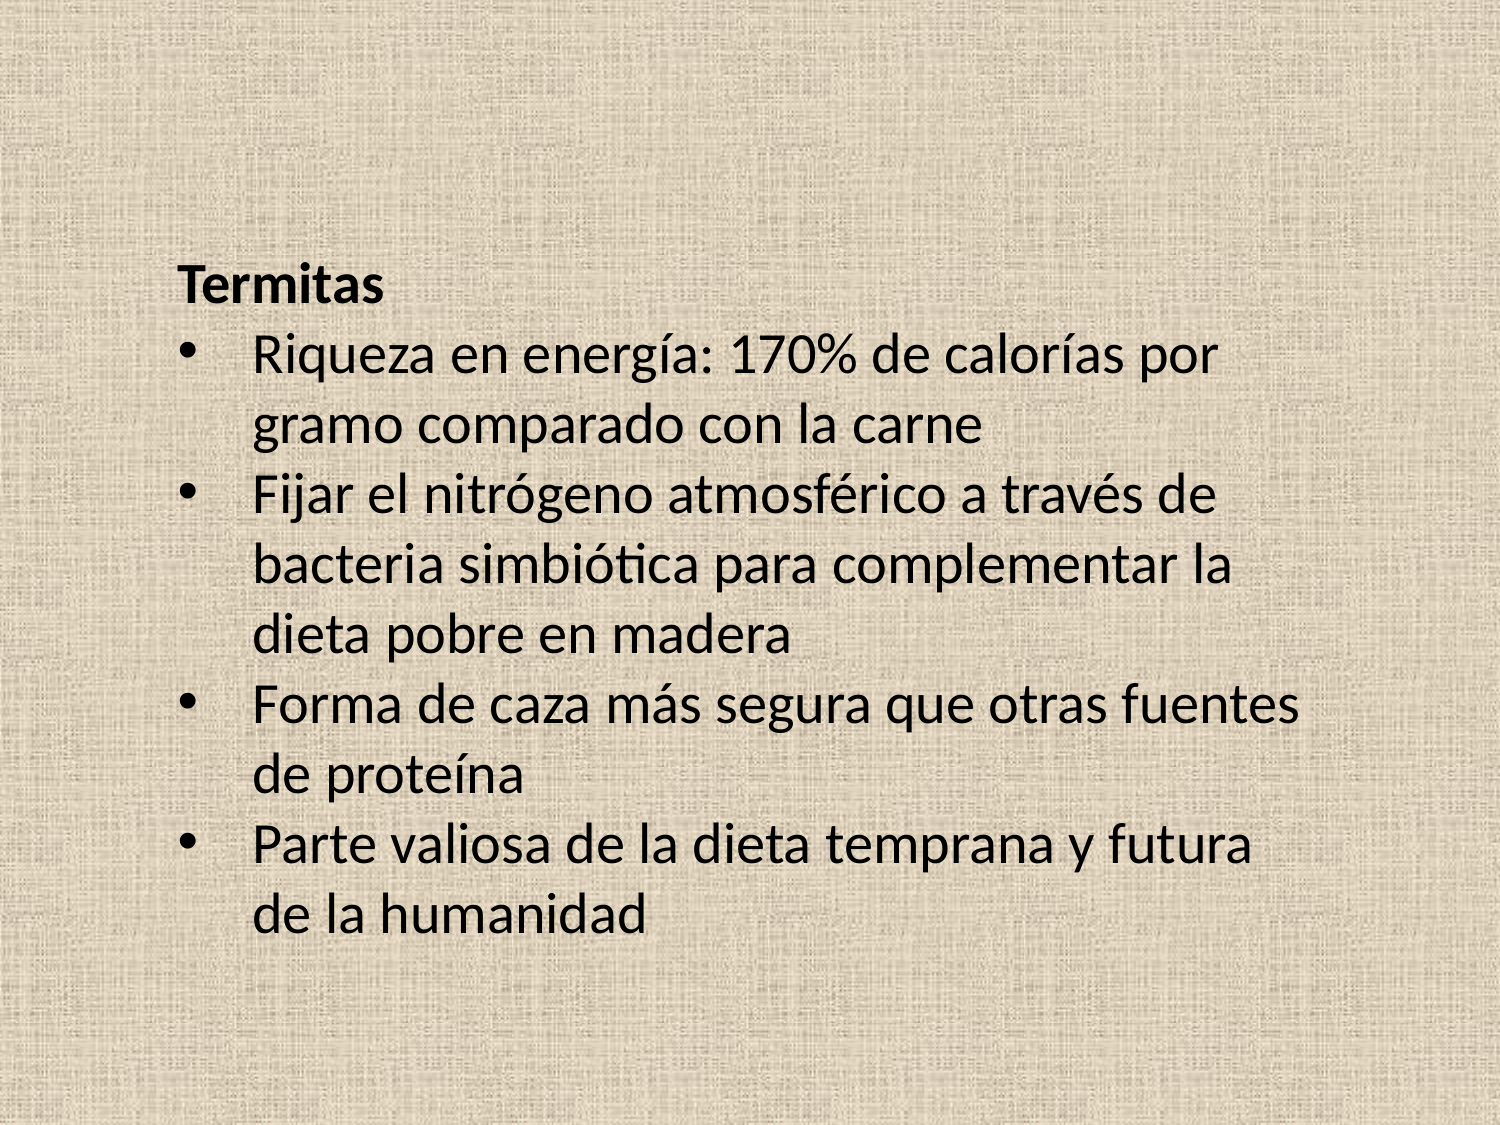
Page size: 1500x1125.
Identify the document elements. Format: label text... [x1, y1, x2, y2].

picture [0, 0, 1500, 1125]
text_box Termitas Riqueza en energía: 170% de calorías por gramo comparado con la carne Fijar el nitrógeno atmosférico a través de bacteria simbiótica para complementar la dieta pobre en madera Forma de caza más segura que otras fuentes de proteína Parte valiosa de la dieta temprana y futura de la humanidad [162, 237, 1338, 947]
